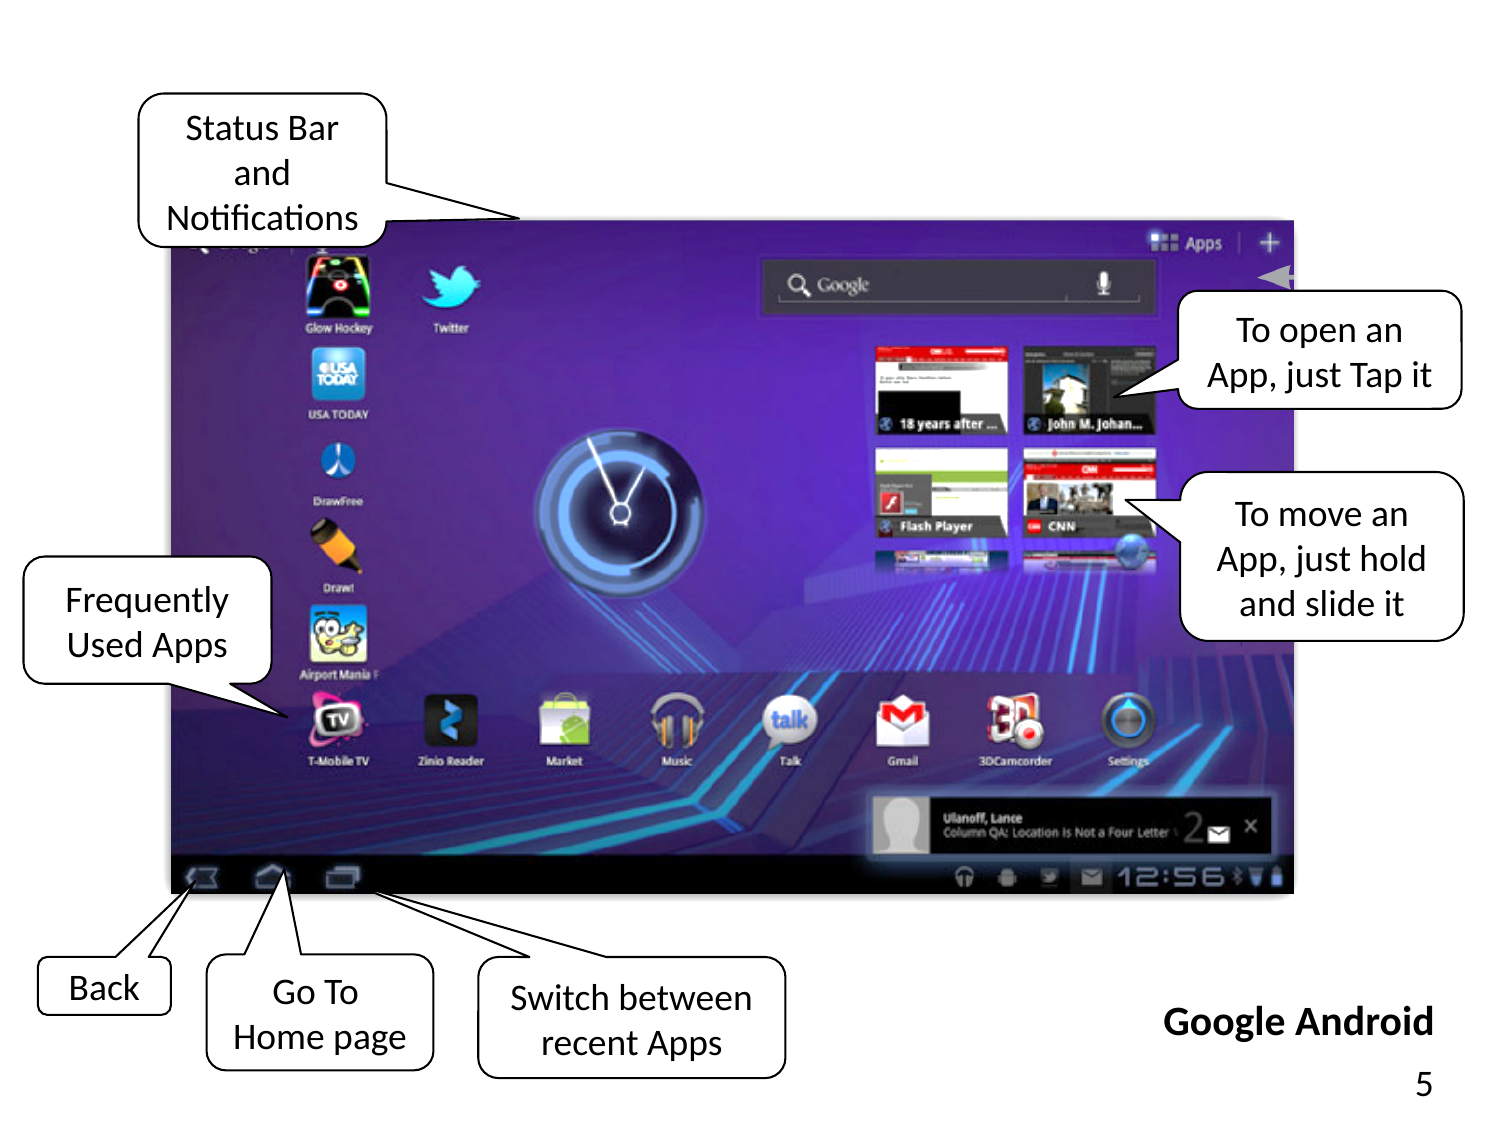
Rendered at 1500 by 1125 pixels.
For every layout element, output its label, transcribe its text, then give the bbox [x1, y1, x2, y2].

text_box Status Bar and Notifications [136, 91, 436, 239]
text_box To move an App, just hold and slide it [1323, 469, 1466, 644]
text_box 5 [1399, 1051, 1449, 1112]
text_box Back [35, 923, 174, 1018]
text_box To open an App, just Tap it [1323, 288, 1464, 411]
text_box Switch between recent Apps [444, 924, 788, 1081]
picture [147, 196, 1318, 917]
text_box Frequently Used Apps [21, 554, 142, 686]
text_box Go To Home page [204, 924, 436, 1073]
text_box Google Android [1148, 986, 1451, 1052]
